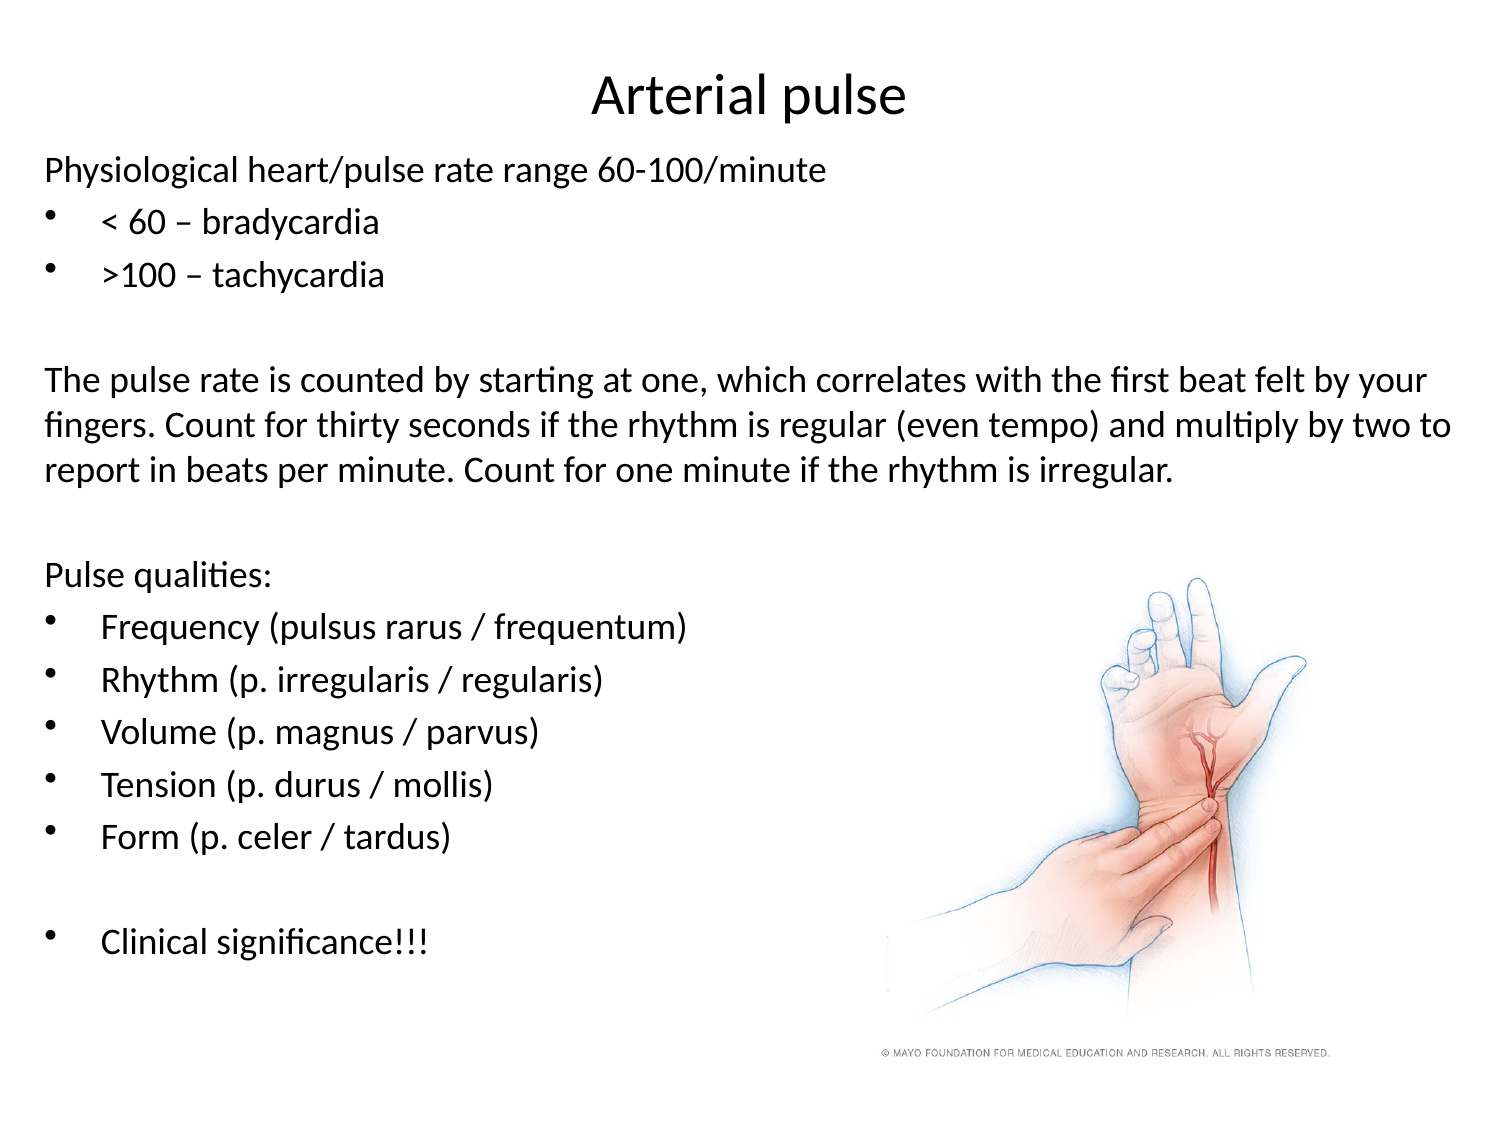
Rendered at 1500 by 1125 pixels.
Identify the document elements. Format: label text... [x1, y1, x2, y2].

list Physiological heart/pulse rate range 60-100/minute < 60 – bradycardia >100 – tachycardia The pulse rate is counted by starting at one, which correlates with the first beat felt by your fingers. Count for thirty seconds if the rhythm is regular (even tempo) and multiply by two to report in beats per minute. Count for one minute if the rhythm is irregular. Pulse qualities: Frequency (pulsus rarus / frequentum) Rhythm (p. irregularis / regularis) Volume (p. magnus / parvus) Tension (p. durus / mollis) Form (p. celer / tardus) Clinical significance!!! [29, 136, 1471, 1118]
picture [879, 562, 1332, 1064]
title Arterial pulse [74, 44, 1426, 136]
